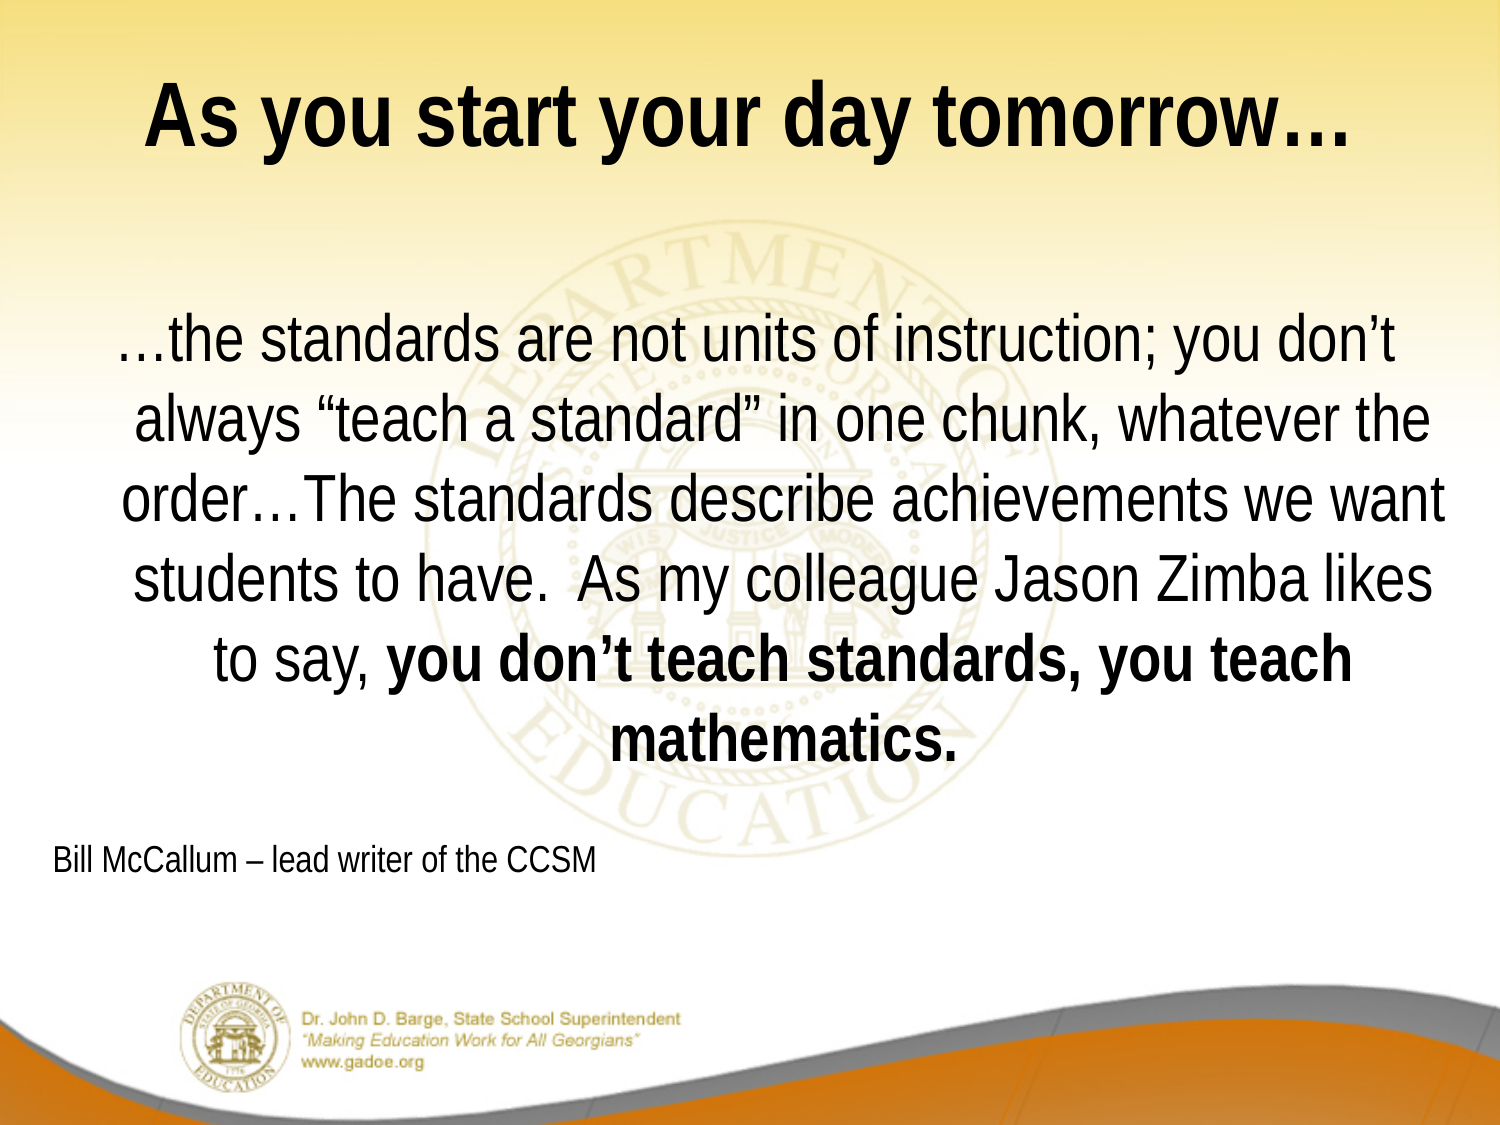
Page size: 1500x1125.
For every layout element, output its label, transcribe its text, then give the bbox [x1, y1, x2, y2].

list …the standards are not units of instruction; you don’t always “teach a standard” in one chunk, whatever the order…The standards describe achievements we want students to have. As my colleague Jason Zimba likes to say, you don’t teach standards, you teach mathematics. Bill McCallum – lead writer of the CCSM [37, 187, 1476, 1006]
picture [0, 0, 1500, 1125]
title As you start your day tomorrow… [74, 44, 1426, 176]
